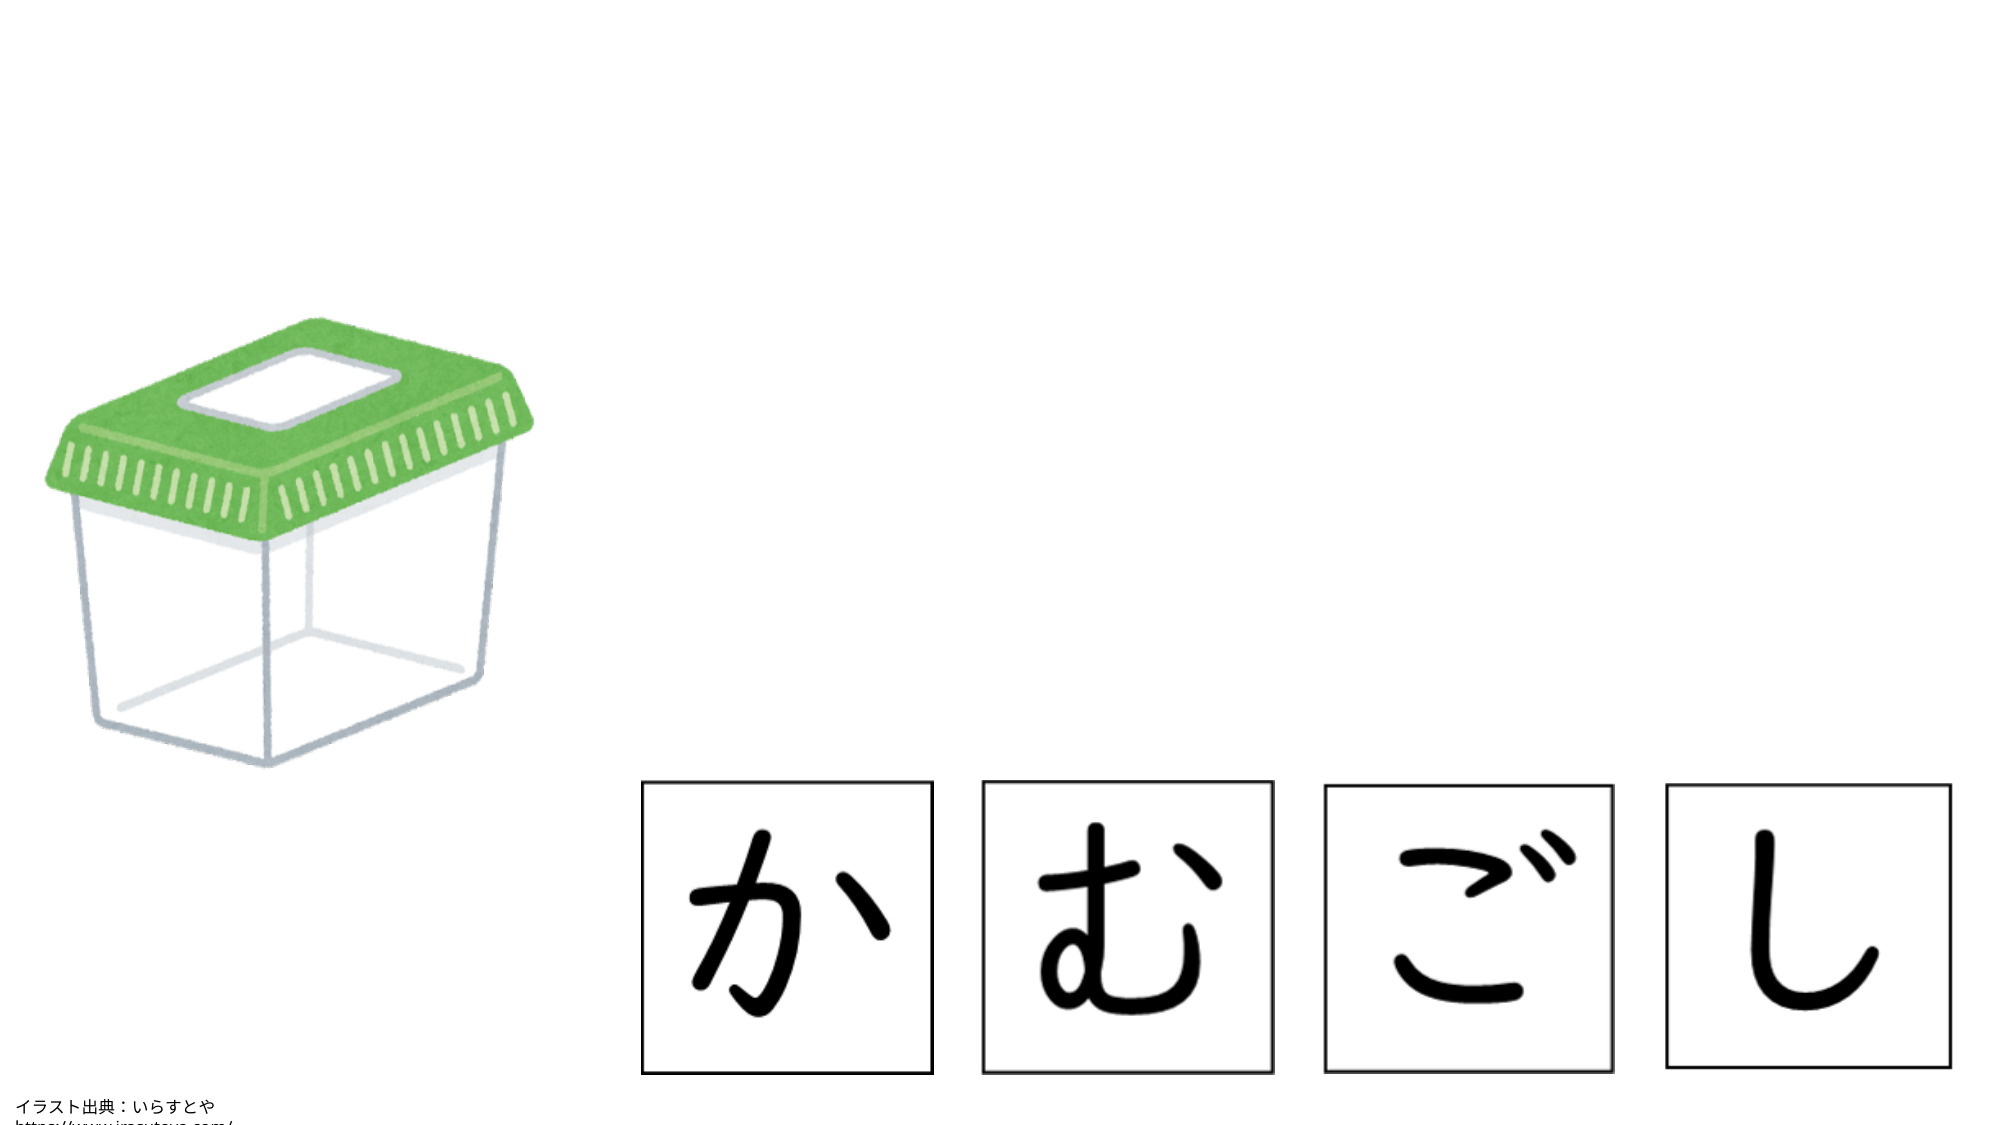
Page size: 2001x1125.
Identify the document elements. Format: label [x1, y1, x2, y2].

picture [641, 780, 934, 1075]
list [34, 299, 548, 792]
picture [980, 780, 1275, 1075]
picture [1323, 783, 1615, 1074]
picture [1664, 783, 1954, 1071]
